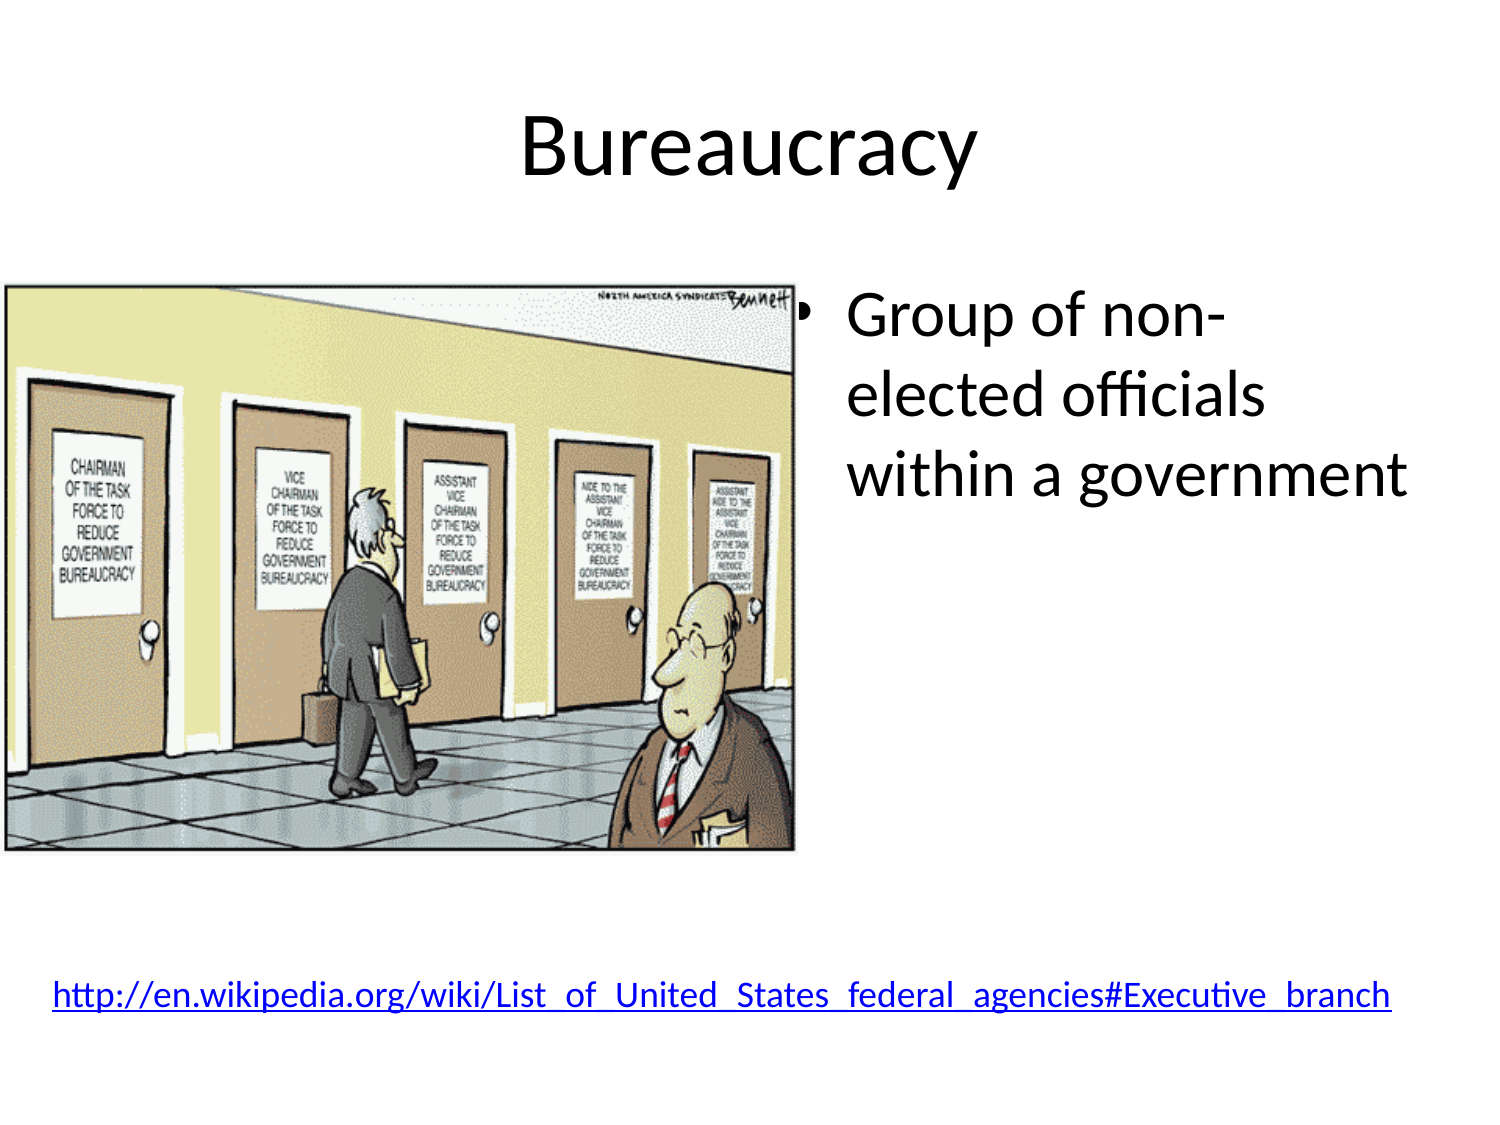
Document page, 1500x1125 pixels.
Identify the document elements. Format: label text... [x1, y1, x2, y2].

list Group of non-elected officials within a government [774, 262, 1425, 962]
text_box http://en.wikipedia.org/wiki/List_of_United_States_federal_agencies#Executive_branch [37, 962, 1425, 1023]
title Bureaucracy [75, 45, 1425, 233]
picture [0, 281, 799, 856]
